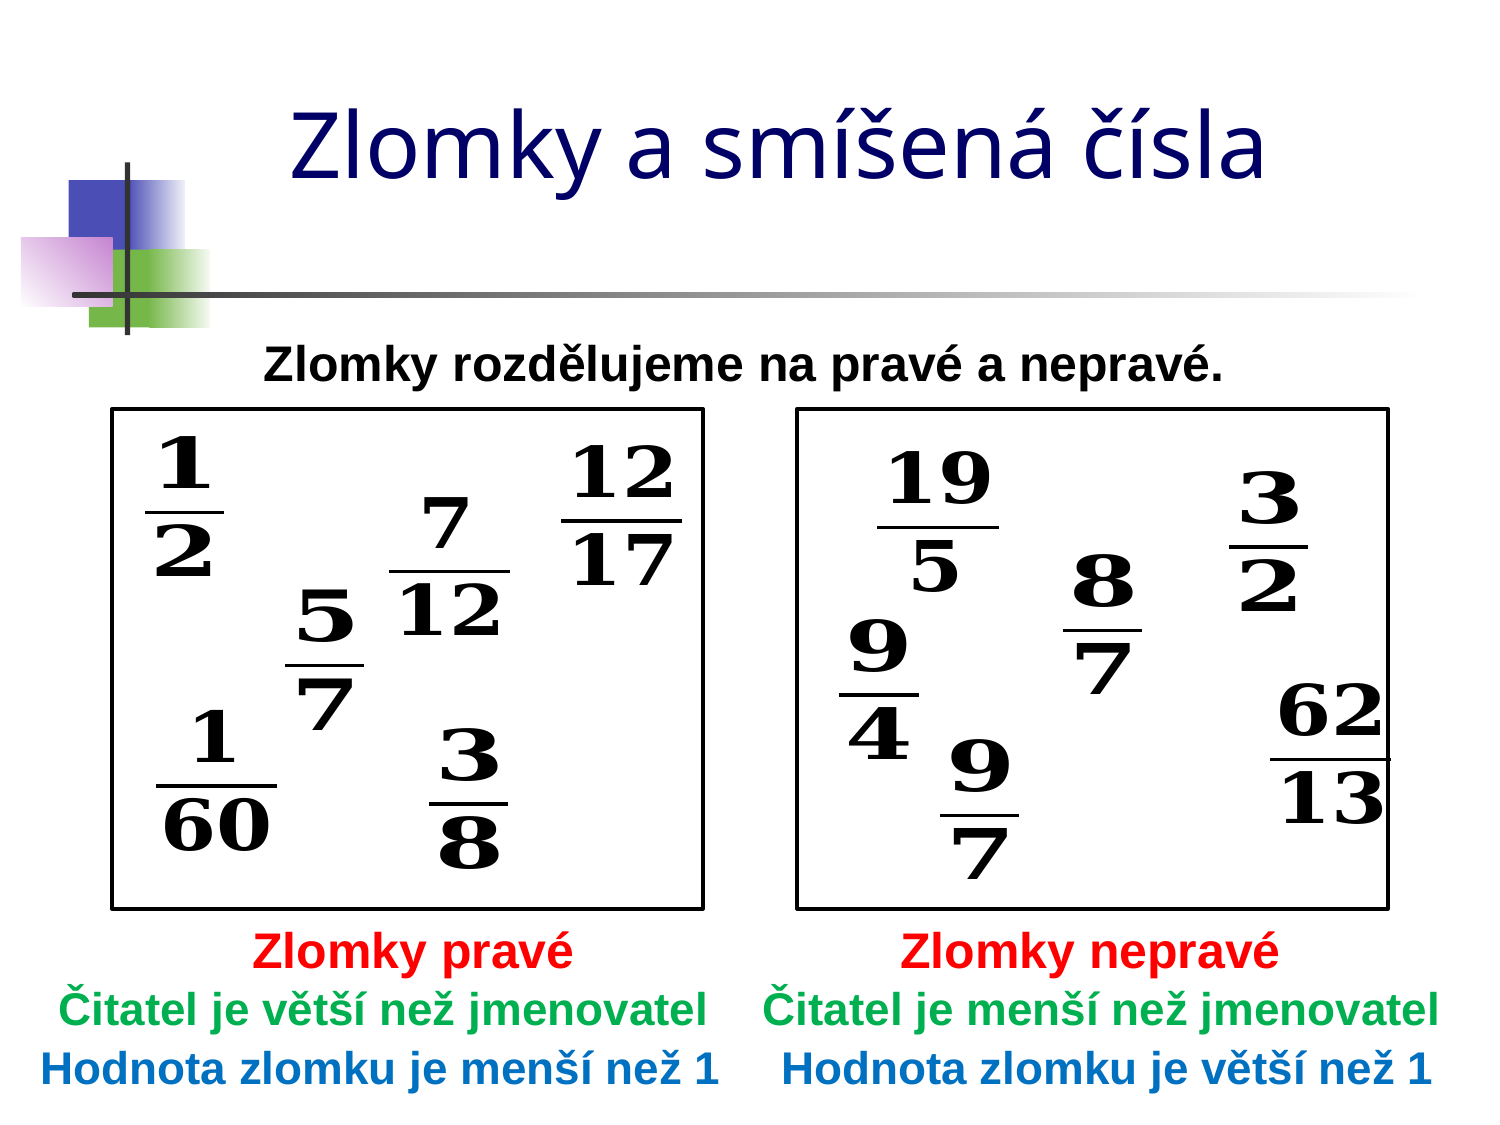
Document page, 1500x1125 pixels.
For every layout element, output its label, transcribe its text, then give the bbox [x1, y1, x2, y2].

text_box [797, 409, 1388, 909]
text_box Zlomky nepravé [879, 915, 1301, 974]
text_box Čitatel je menší než jmenovatel [723, 974, 1480, 1033]
text_box Zlomky rozdělujeme na pravé a nepravé. [0, 314, 1500, 409]
text_box [112, 409, 703, 909]
text_box Hodnota zlomku je větší než 1 [735, 1033, 1480, 1099]
text_box Zlomky pravé [236, 915, 591, 974]
text_box Čitatel je větší než jmenovatel [8, 974, 723, 1033]
title Zlomky a smíšená čísla [140, 18, 1420, 205]
text_box Hodnota zlomku je menší než 1 [8, 1033, 735, 1099]
